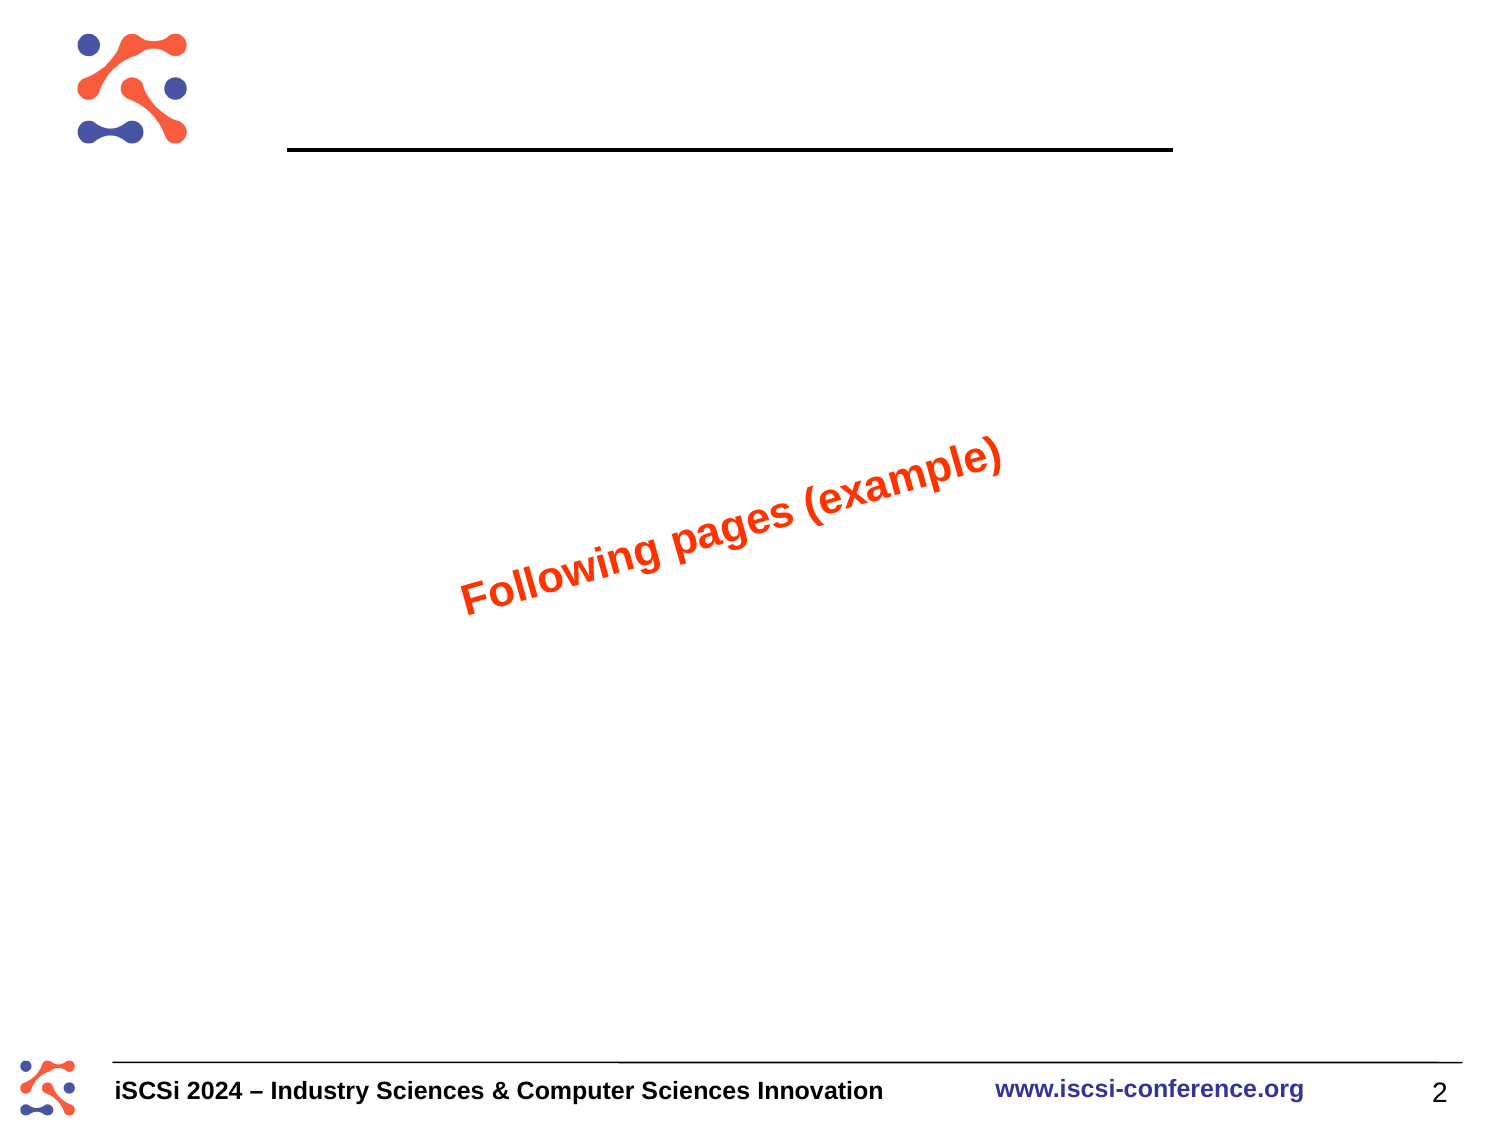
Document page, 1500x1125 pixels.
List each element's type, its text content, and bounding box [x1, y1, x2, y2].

picture [57, 0, 202, 188]
slide_number 2 [1324, 1066, 1463, 1125]
picture [10, 1037, 83, 1125]
text_box Following pages (example) [438, 410, 1024, 637]
